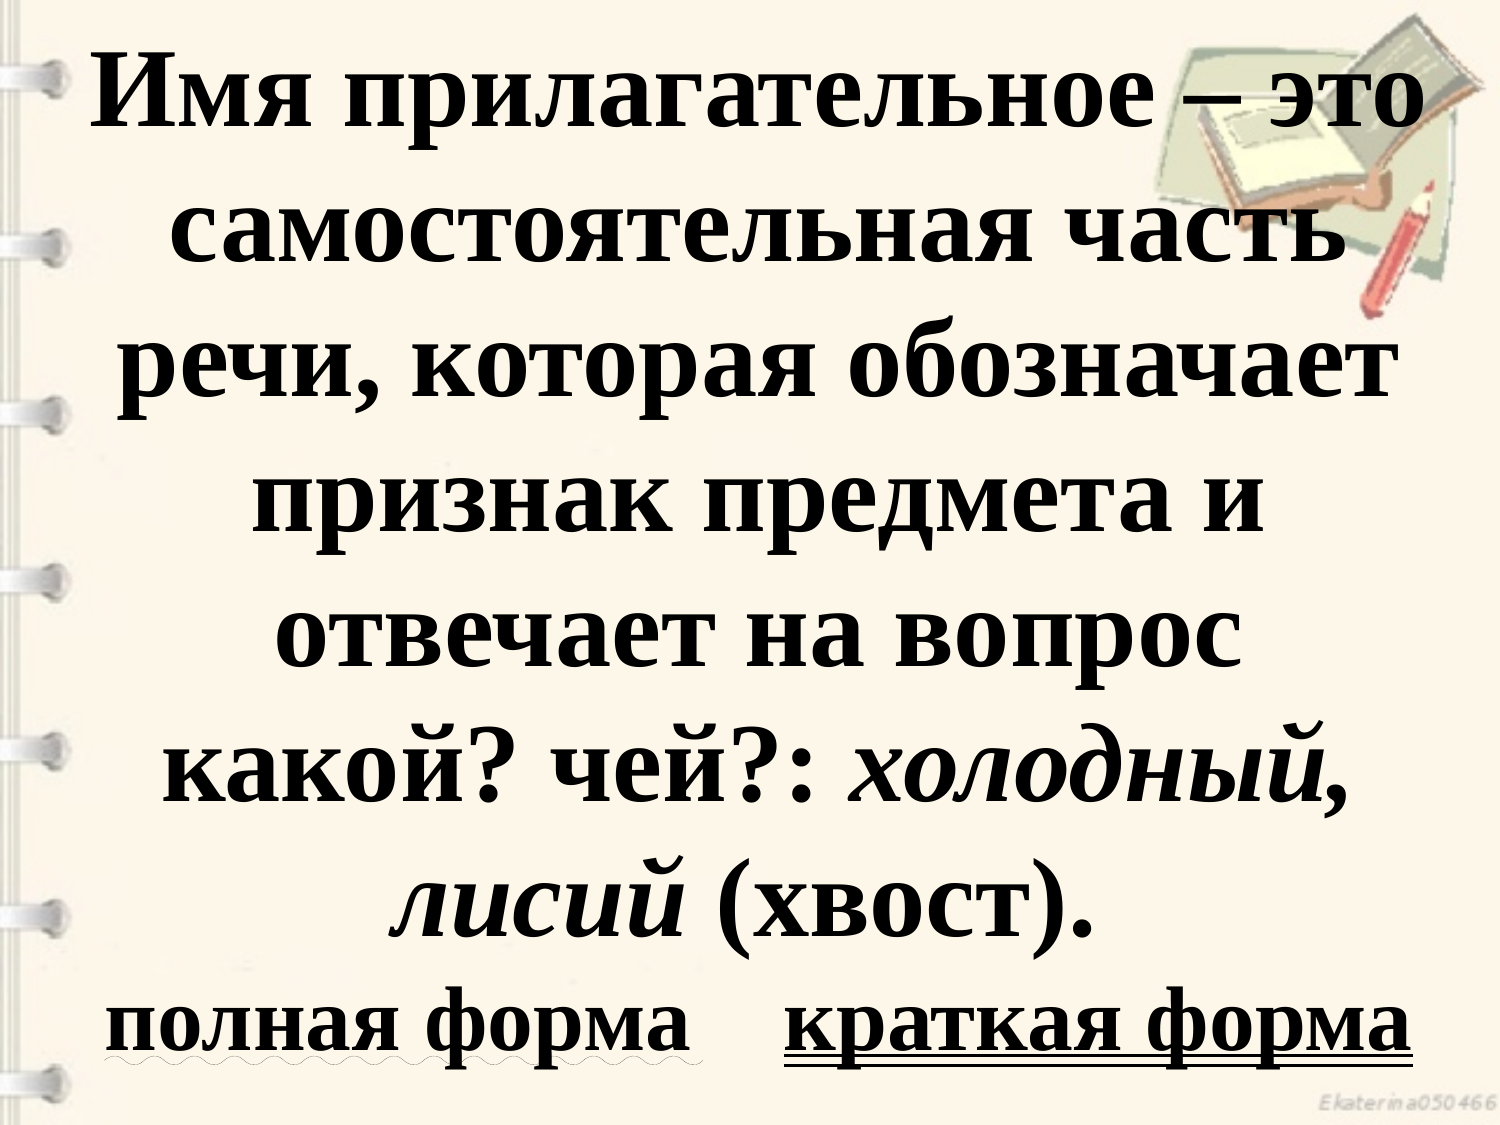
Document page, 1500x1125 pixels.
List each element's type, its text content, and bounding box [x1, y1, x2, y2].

title Имя прилагательное – это самостоятельная часть речи, которая обозначает признак предмета и отвечает на вопрос какой? чей?: холодный, лисий (хвост). полная форма краткая форма [64, 420, 1453, 662]
